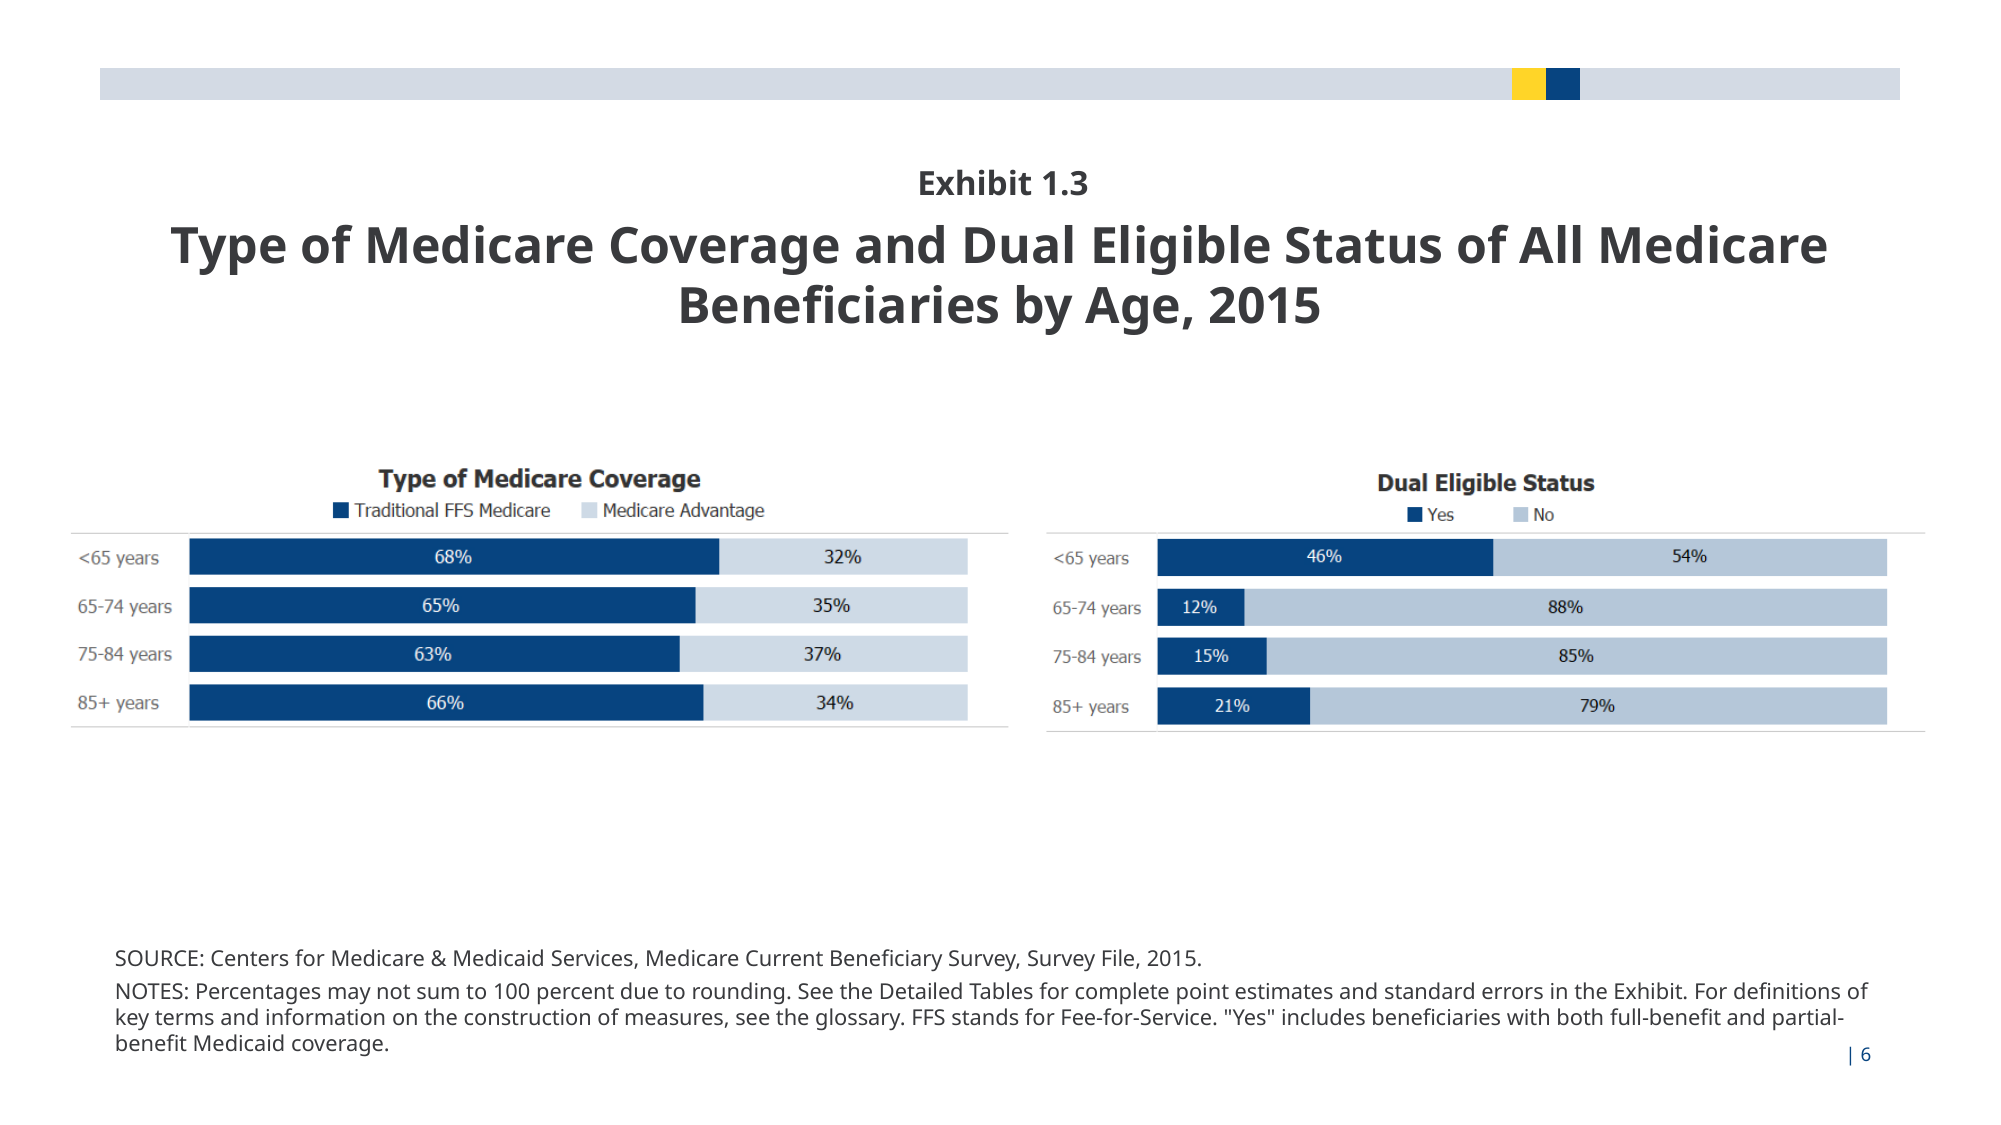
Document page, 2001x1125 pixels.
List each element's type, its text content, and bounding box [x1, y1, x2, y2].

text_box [61, 458, 1939, 749]
list Type of Medicare Coverage and Dual Eligible Status of All Medicare Beneficiaries by Age, 2015 [99, 213, 1900, 300]
title Exhibit 1.3 [99, 154, 1900, 213]
list SOURCE: Centers for Medicare & Medicaid Services, Medicare Current Beneficiary Survey, Survey File, 2015. NOTES: Percentages may not sum to 100 percent due to rounding. See the Detailed Tables for complete point estimates and standard errors in the Exhibit. For definitions of key terms and information on the construction of measures, see the glossary. FFS stands for Fee-for-Service. "Yes" includes beneficiaries with both full-benefit and partial-benefit Medicaid coverage. [99, 937, 1900, 997]
